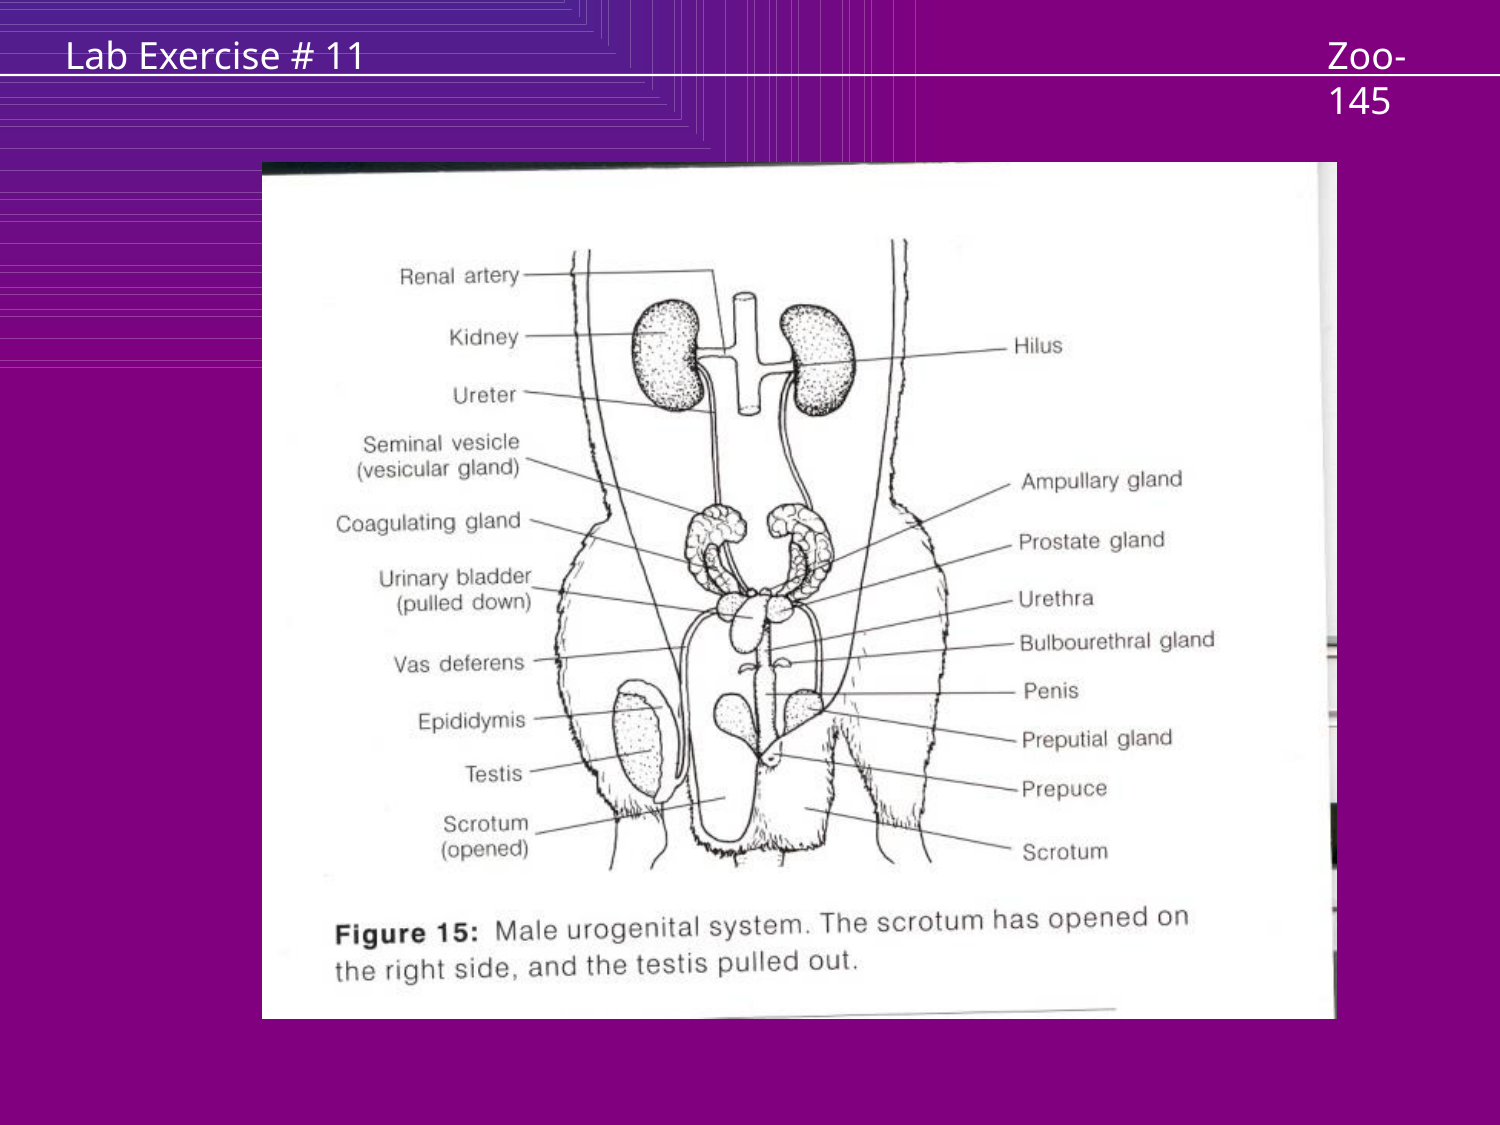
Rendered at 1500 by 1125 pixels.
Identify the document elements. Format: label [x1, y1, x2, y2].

text_box [0, 24, 1500, 86]
picture [262, 162, 1337, 1020]
